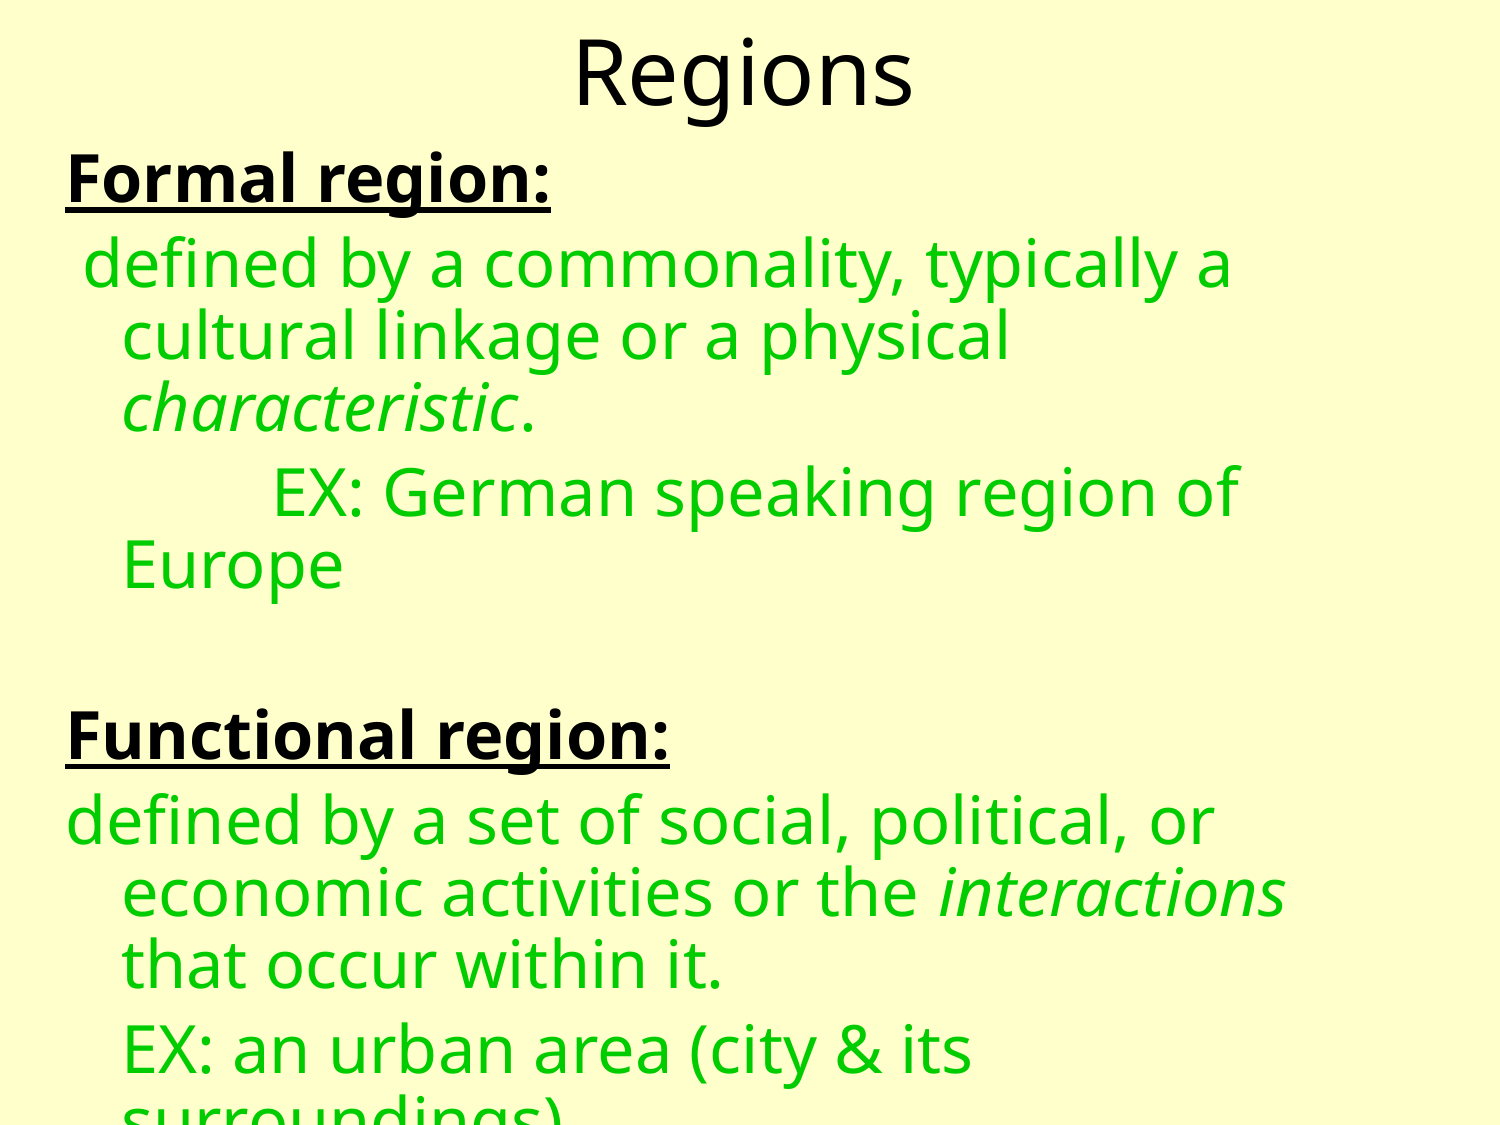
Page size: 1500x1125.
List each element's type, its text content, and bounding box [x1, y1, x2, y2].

list Formal region: defined by a commonality, typically a cultural linkage or a physical characteristic. EX: German speaking region of Europe Functional region: defined by a set of social, political, or economic activities or the interactions that occur within it. EX: an urban area (city & its surroundings) [50, 137, 1425, 1038]
title Regions [75, 0, 1413, 137]
